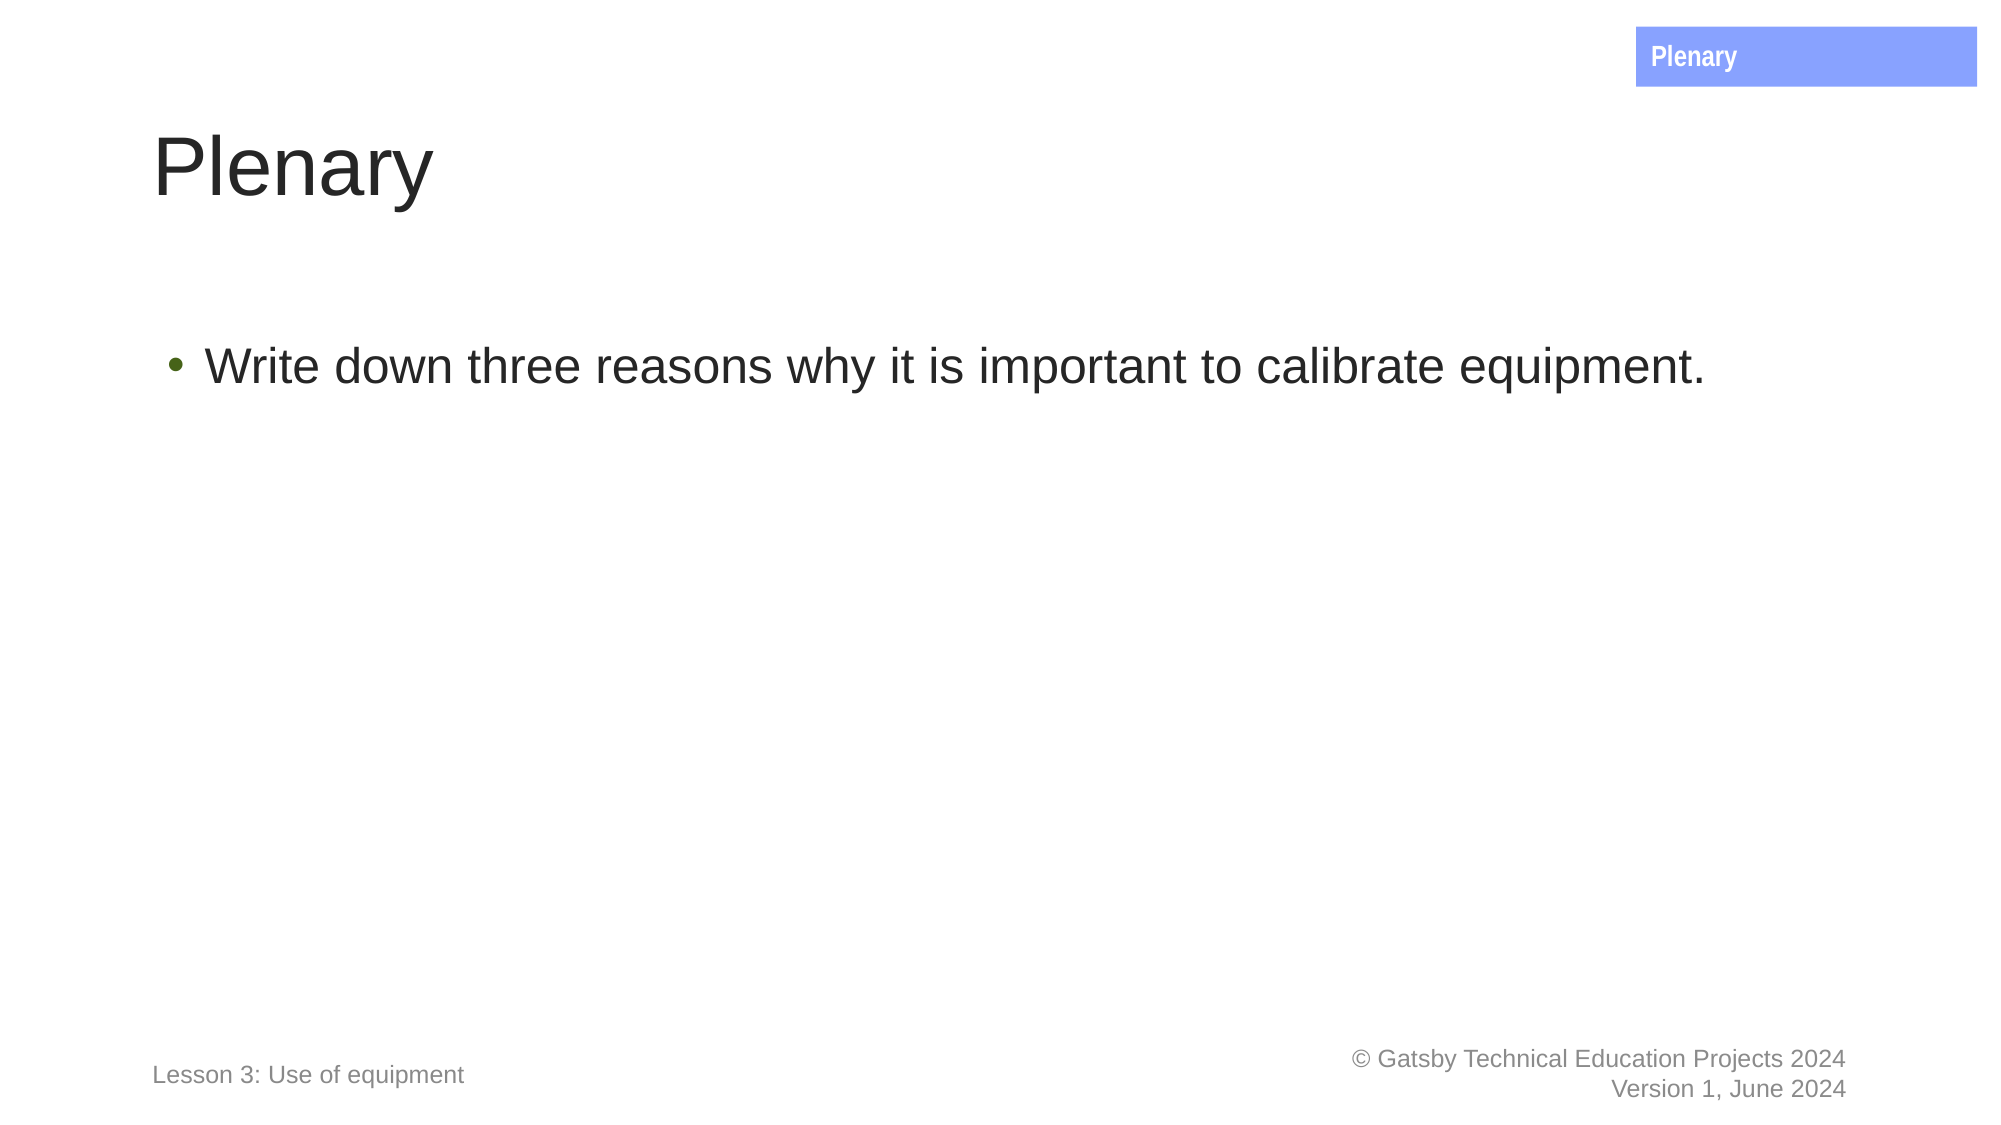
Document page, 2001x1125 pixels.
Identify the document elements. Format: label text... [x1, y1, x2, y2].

list Plenary [1636, 26, 1978, 87]
list Write down three reasons why it is important to calibrate equipment. [137, 299, 1863, 1014]
list Lesson 3: Use of equipment [137, 1042, 829, 1103]
title Plenary [137, 59, 1863, 278]
